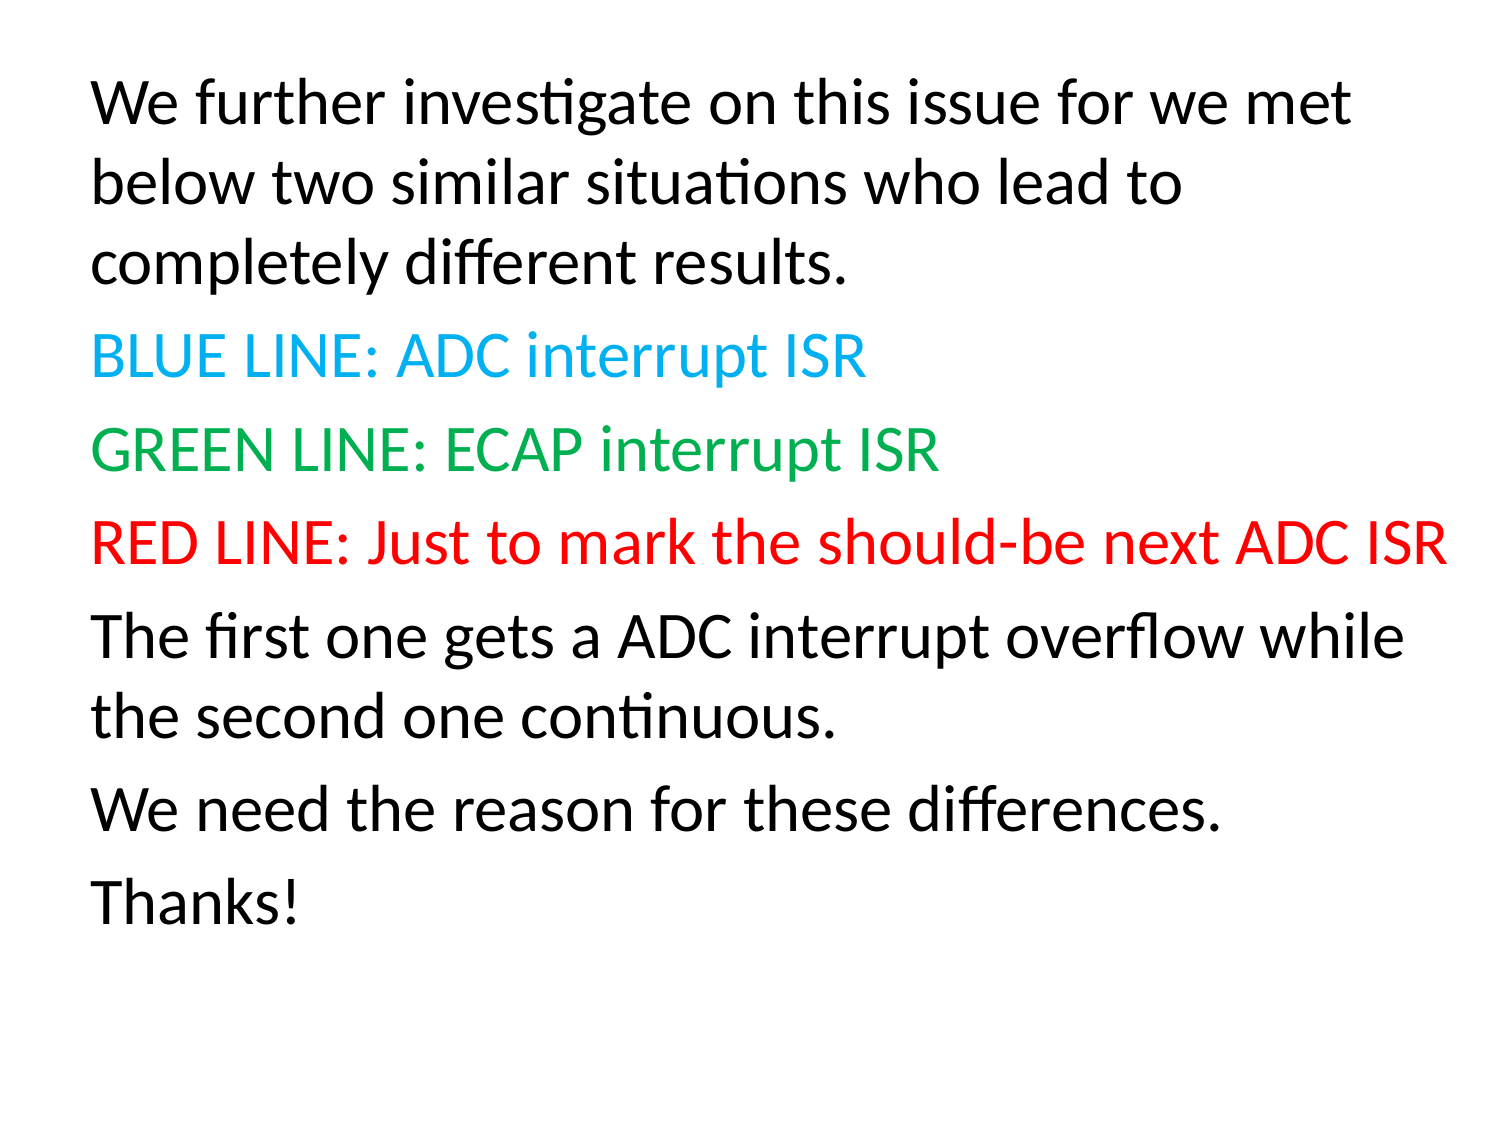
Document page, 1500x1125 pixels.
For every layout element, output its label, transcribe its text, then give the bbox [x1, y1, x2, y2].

list We further investigate on this issue for we met below two similar situations who lead to completely different results. BLUE LINE: ADC interrupt ISR GREEN LINE: ECAP interrupt ISR RED LINE: Just to mark the should-be next ADC ISR The first one gets a ADC interrupt overflow while the second one continuous. We need the reason for these differences. Thanks! [75, 50, 1488, 1025]
